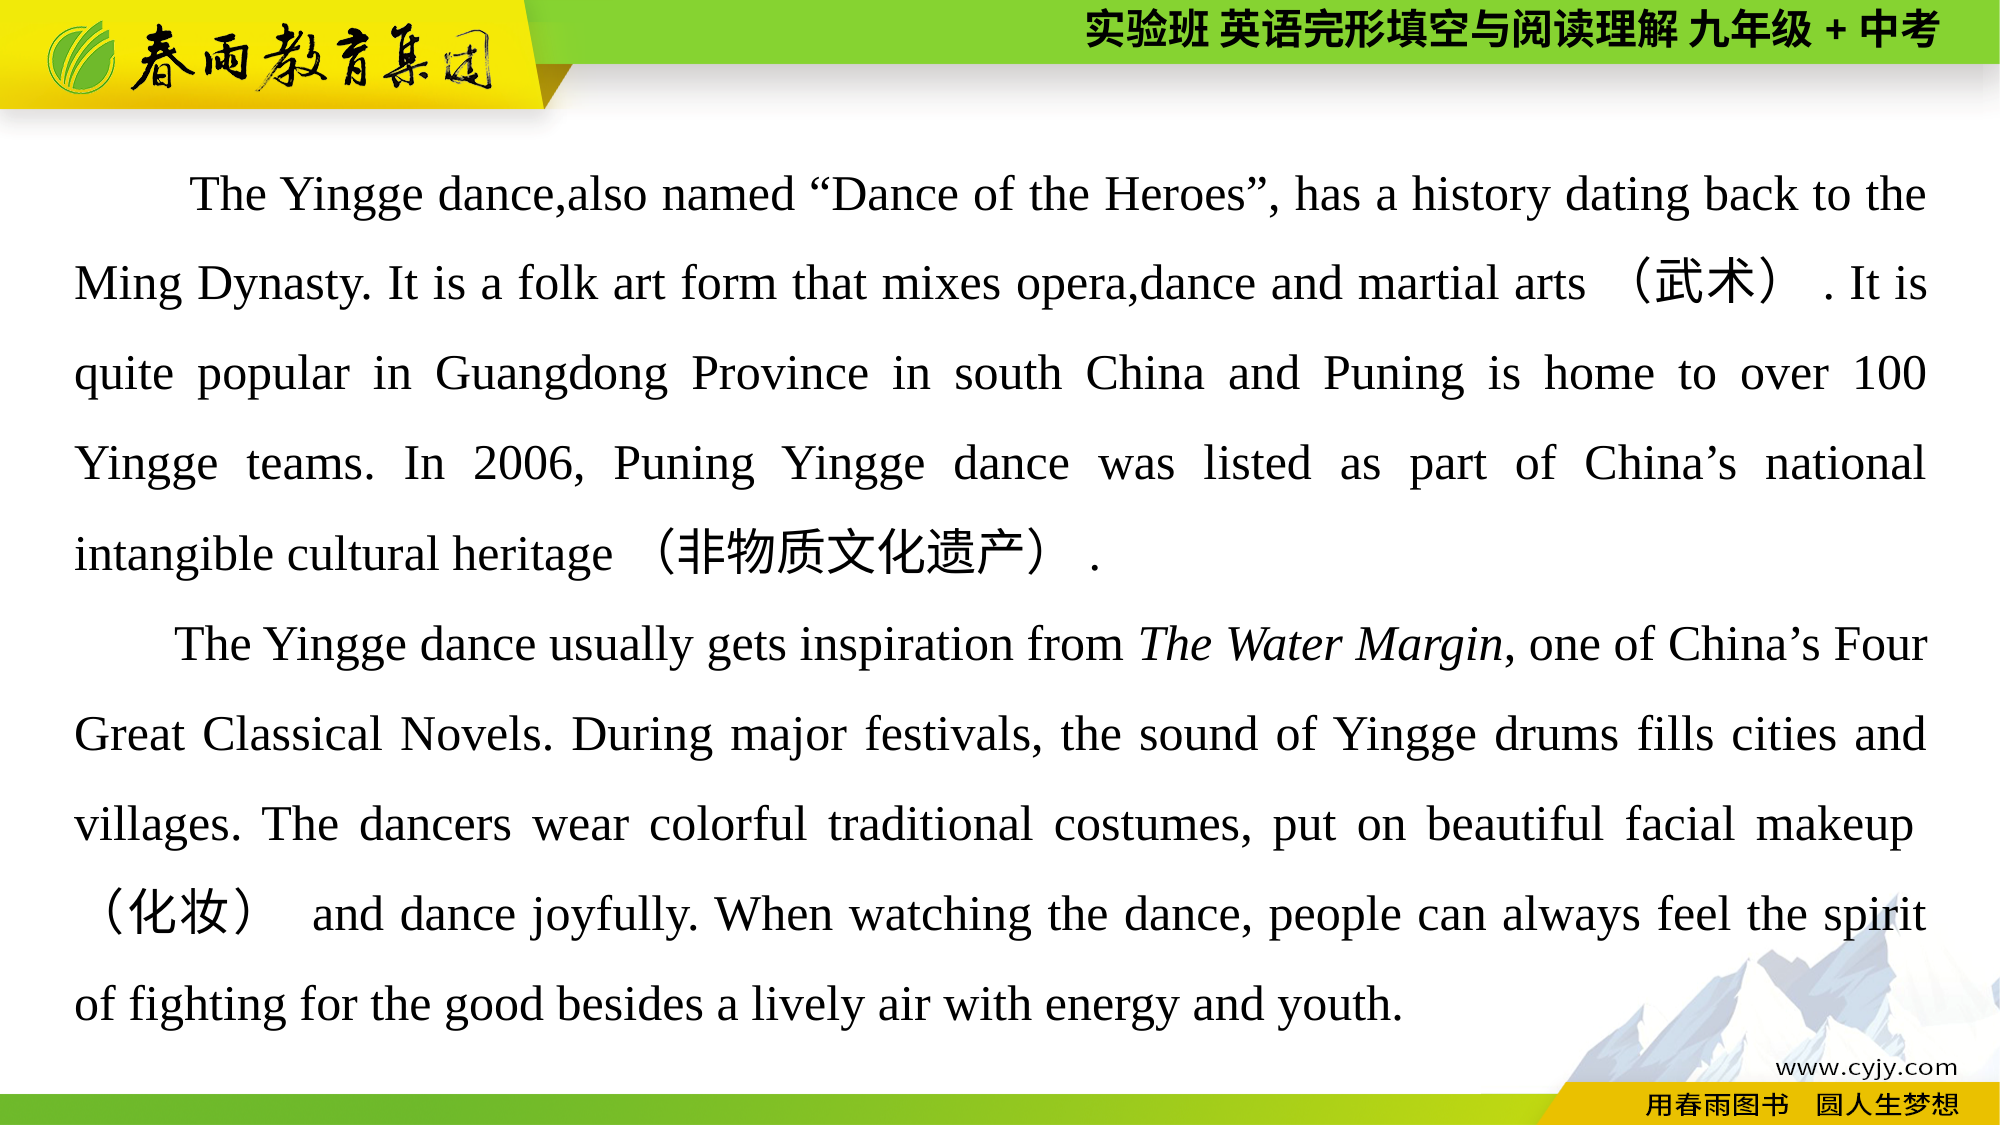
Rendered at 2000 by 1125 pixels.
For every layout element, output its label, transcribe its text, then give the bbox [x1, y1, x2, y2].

picture [0, 0, 2000, 1125]
list The Yingge dance,also named “Dance of the Heroes”, has a history dating back to the Ming Dynasty. It is a folk art form that mixes opera,dance and martial arts（武术）. It is quite popular in Guangdong Province in south China and Puning is home to over 100 Yingge teams. In 2006, Puning Yingge dance was listed as part of China’s national intangible cultural heritage（非物质文化遗产）. The Yingge dance usually gets inspiration from The Water Margin, one of China’s Four Great Classical Novels. During major festivals, the sound of Yingge drums fills cities and villages. The dancers wear colorful traditional costumes, put on beautiful facial makeup（化妆） and dance joyfully. When watching the dance, people can always feel the spirit of fighting for the good besides a lively air with energy and youth. [59, 122, 1944, 1047]
